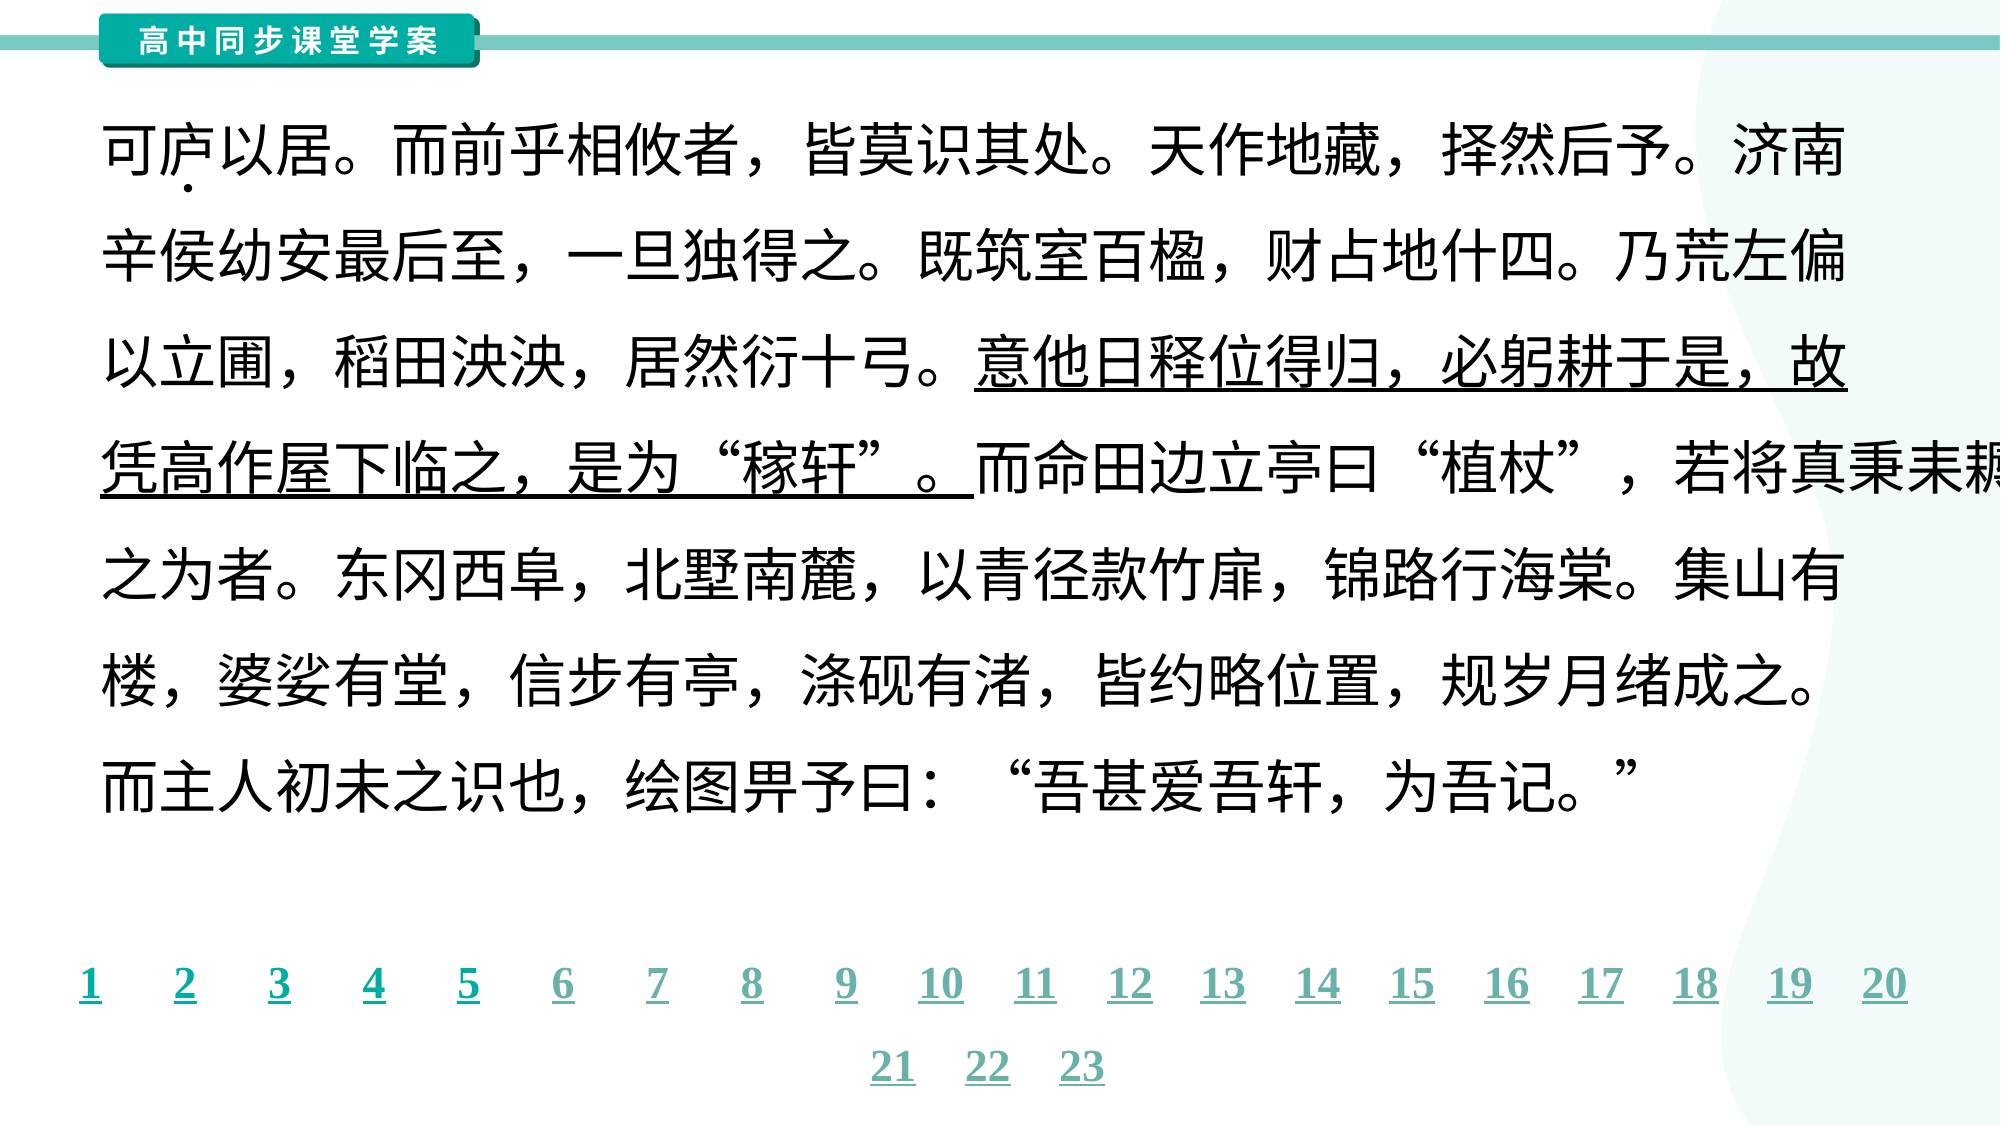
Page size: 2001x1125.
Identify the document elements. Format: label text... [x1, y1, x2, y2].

text_box [183, 183, 193, 193]
picture [0, 0, 2000, 1125]
text_box 可庐以居。而前乎相攸者，皆莫识其处。天作地藏，择然后予。济南 辛侯幼安最后至，一旦独得之。既筑室百楹，财占地什四。乃荒左偏 以立圃，稻田泱泱，居然衍十弓。意他日释位得归，必躬耕于是，故 凭高作屋下临之，是为“稼轩”。而命田边立亭曰“植杖”，若将真秉耒耨 之为者。东冈西阜，北墅南麓，以青径款竹扉，锦路行海棠。集山有 楼，婆娑有堂，信步有亭，涤砚有渚，皆约略位置，规岁月绪成之。 而主人初未之识也，绘图畀予曰：“吾甚爱吾轩，为吾记。” [100, 76, 1899, 821]
